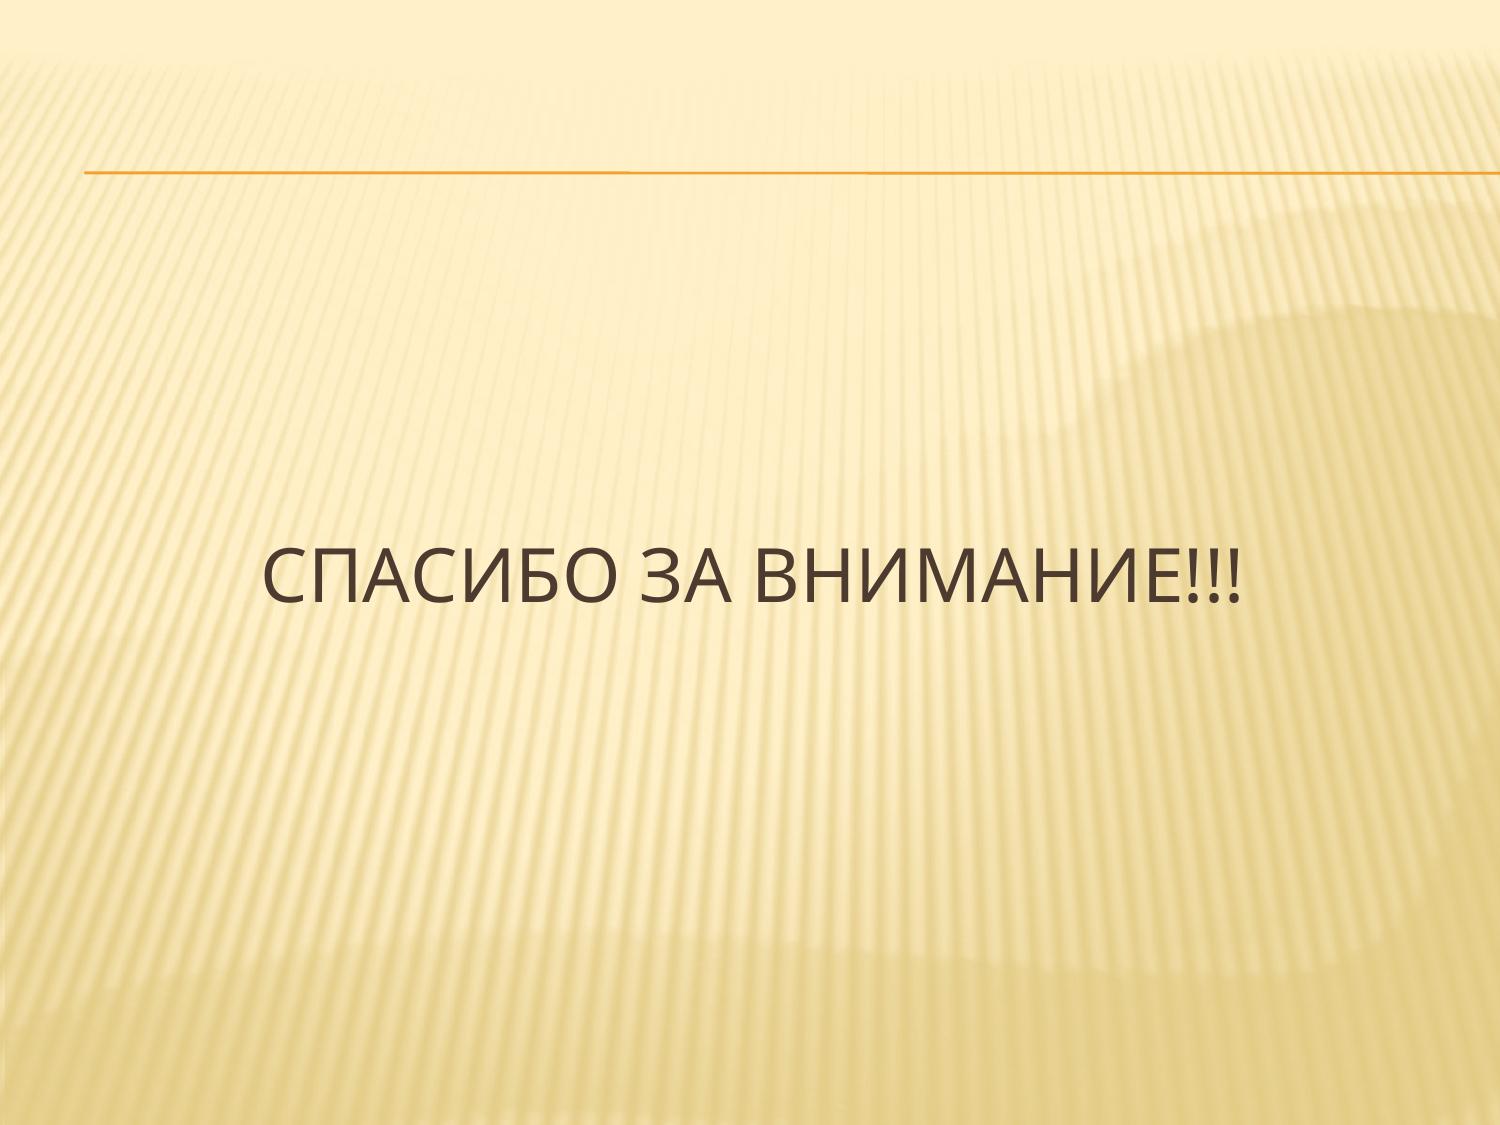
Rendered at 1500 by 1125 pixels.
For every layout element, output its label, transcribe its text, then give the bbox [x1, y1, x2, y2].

title Спасибо за внимание!!! [246, 503, 1500, 642]
